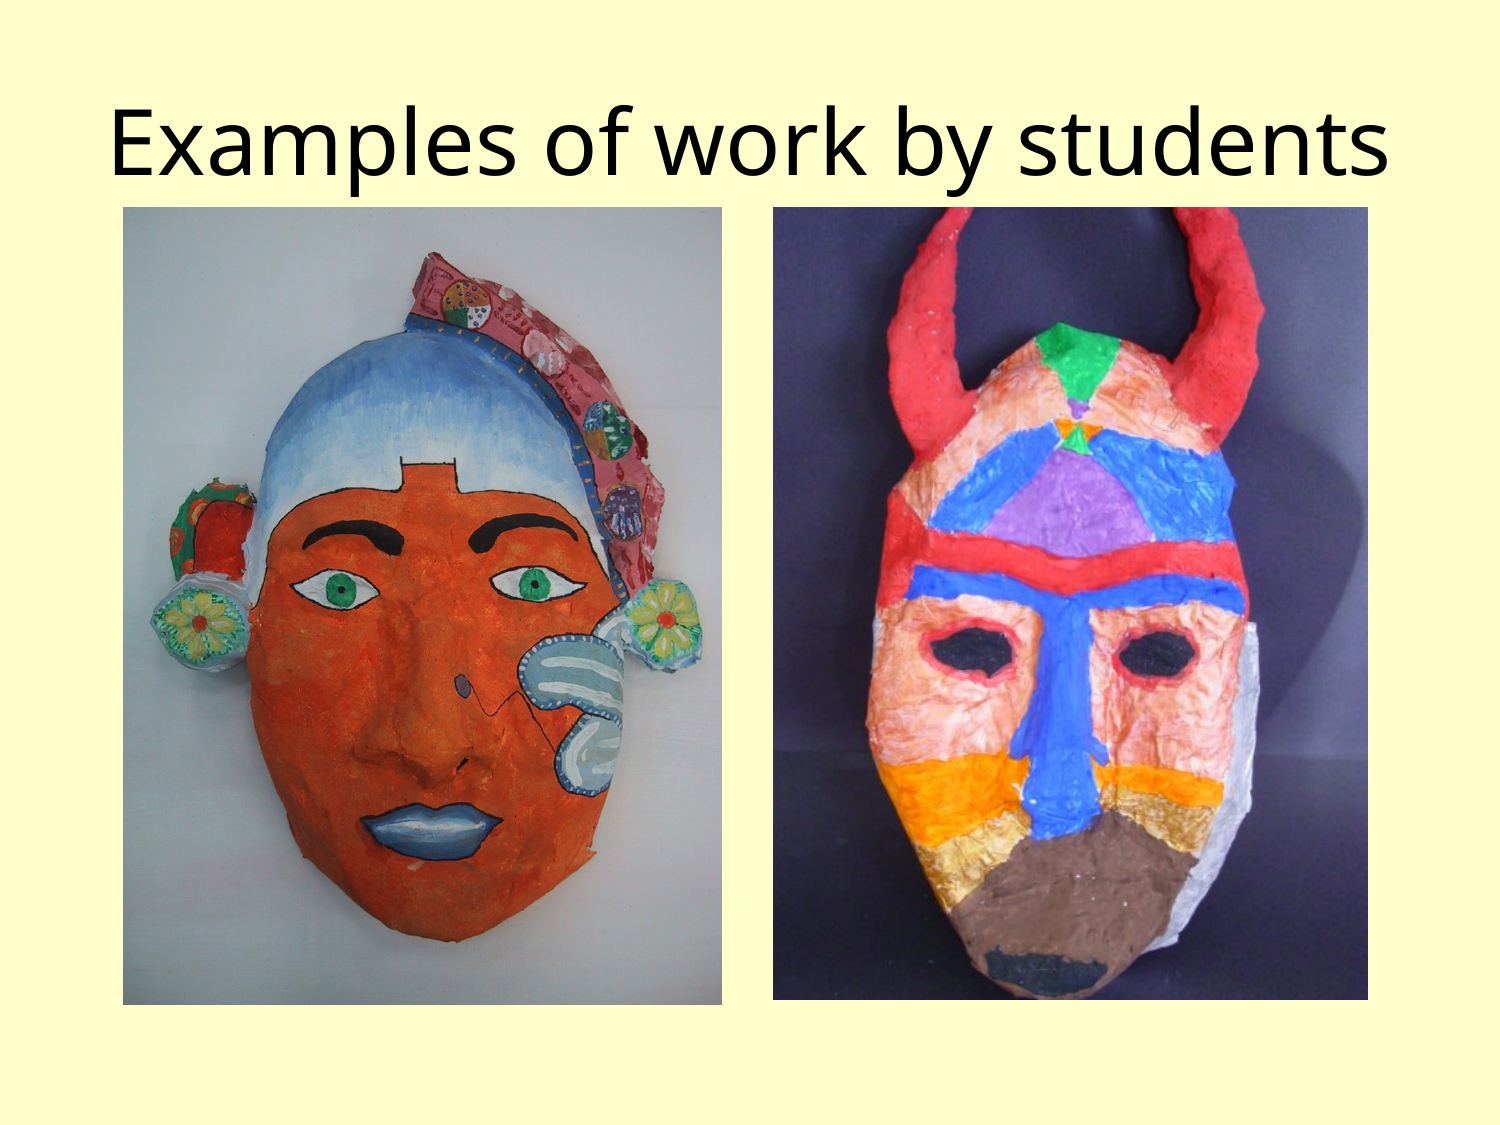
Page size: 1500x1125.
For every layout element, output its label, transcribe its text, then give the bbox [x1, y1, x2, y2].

title Examples of work by students [74, 44, 1426, 233]
picture [773, 207, 1368, 1000]
picture [123, 207, 722, 1005]
